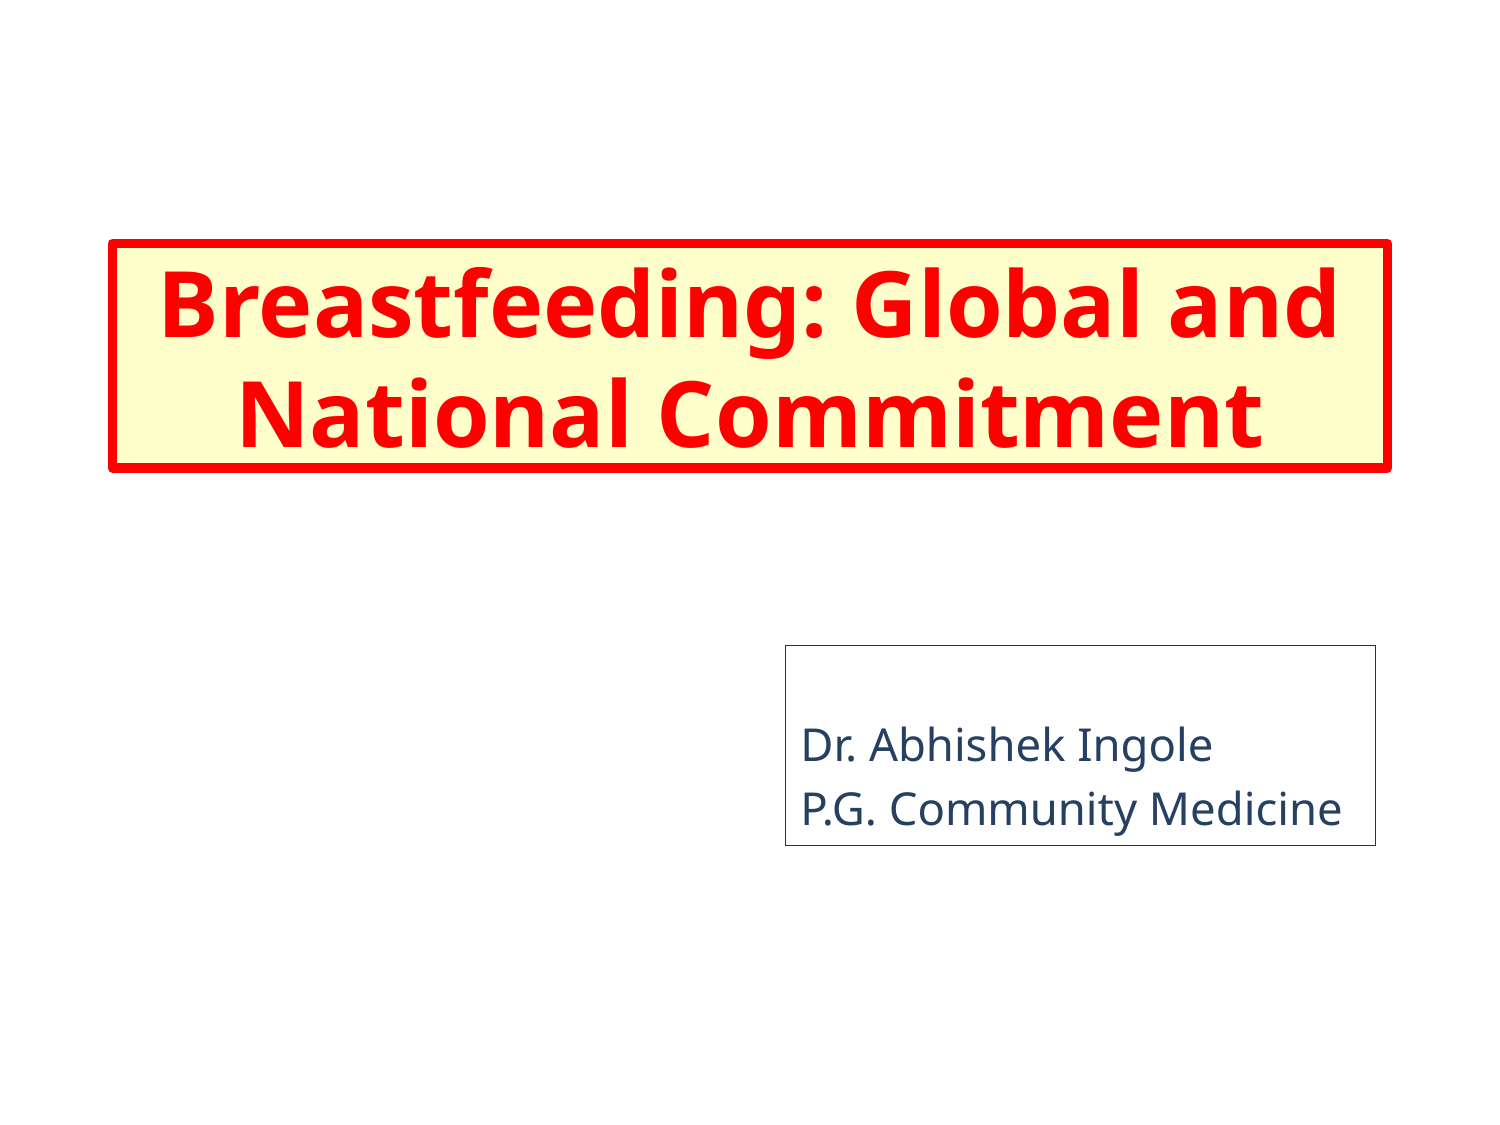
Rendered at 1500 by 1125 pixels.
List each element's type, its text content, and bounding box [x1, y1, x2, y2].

subtitle Dr. Abhishek Ingole P.G. Community Medicine [785, 645, 1376, 846]
title Breastfeeding: Global and National Commitment [112, 243, 1388, 468]
